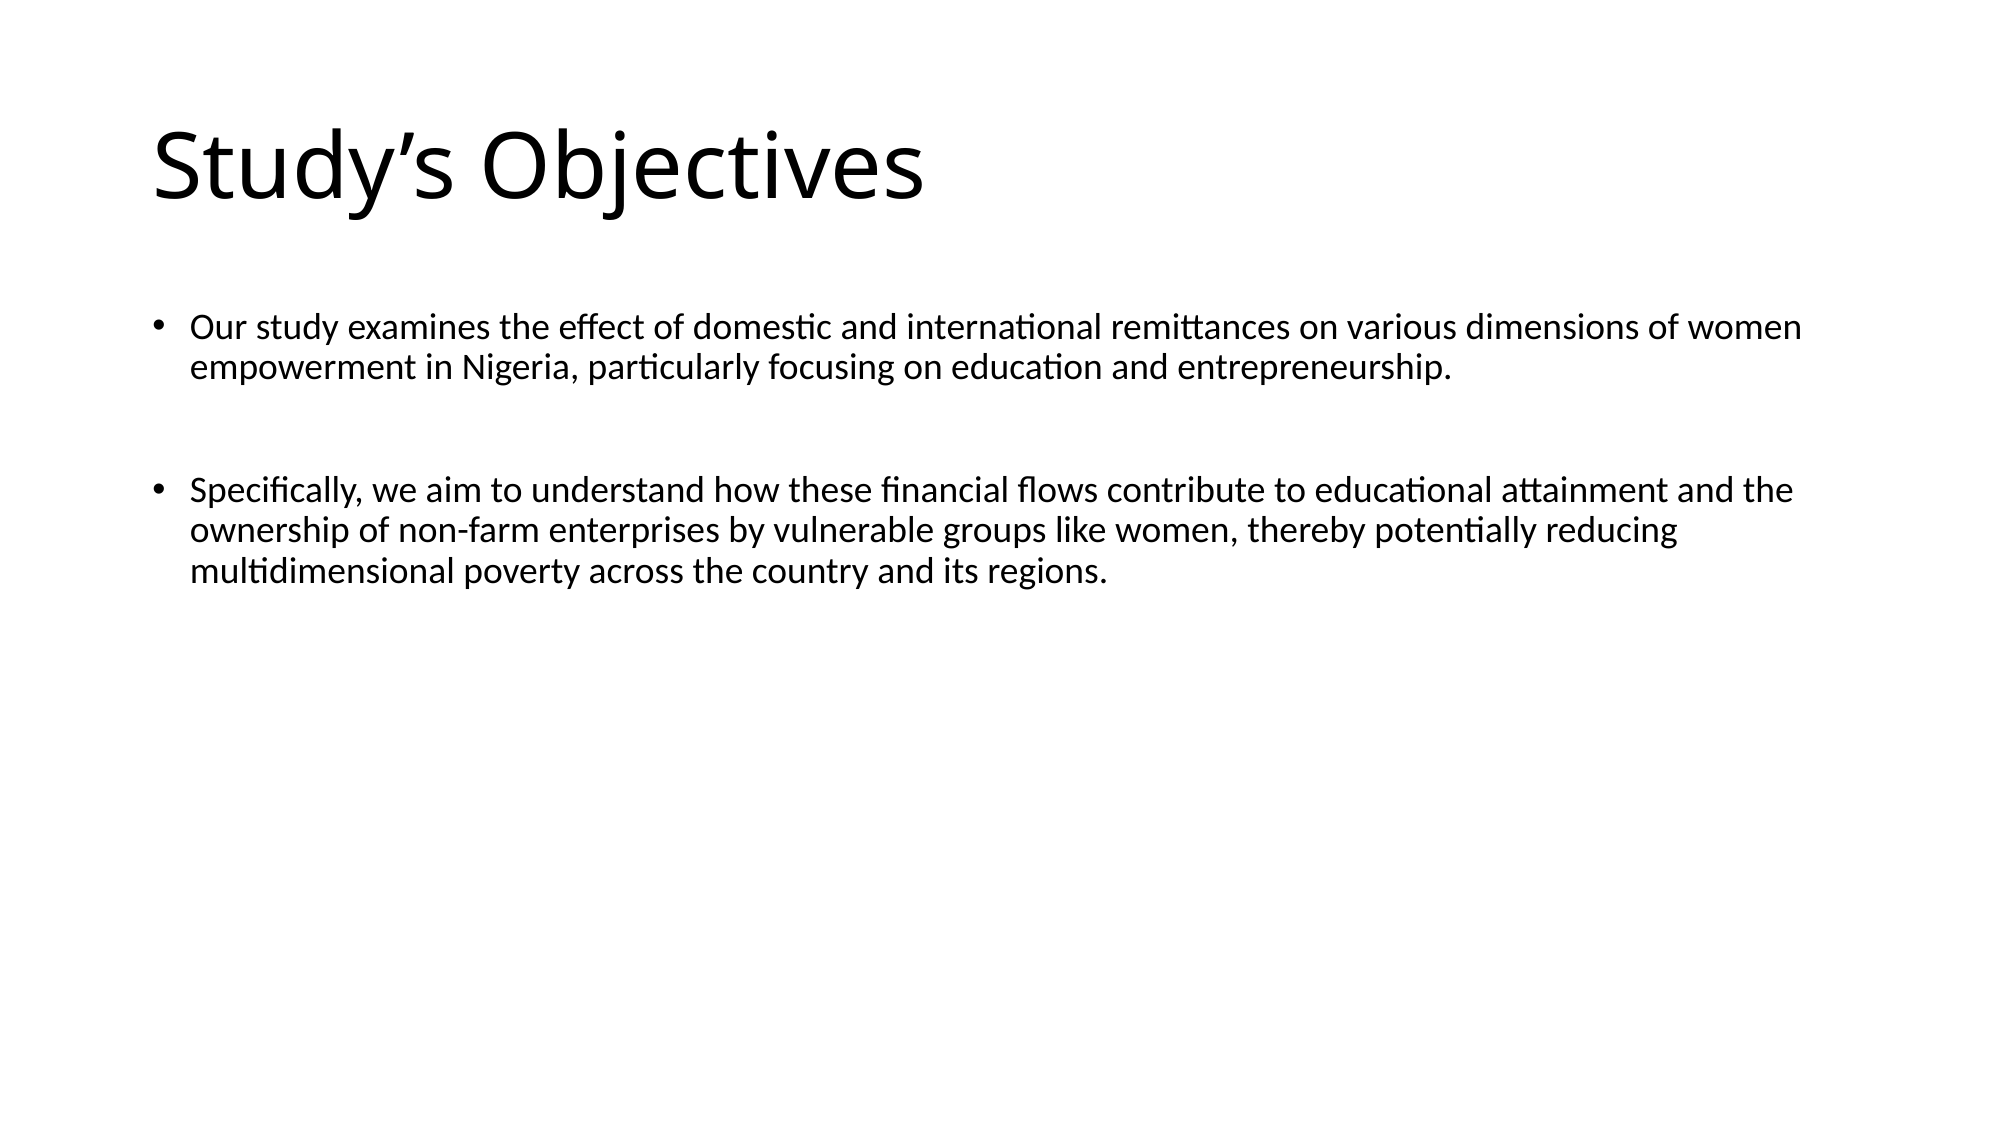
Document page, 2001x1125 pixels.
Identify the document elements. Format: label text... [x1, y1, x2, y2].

list Our study examines the effect of domestic and international remittances on various dimensions of women empowerment in Nigeria, particularly focusing on education and entrepreneurship. Specifically, we aim to understand how these financial flows contribute to educational attainment and the ownership of non-farm enterprises by vulnerable groups like women, thereby potentially reducing multidimensional poverty across the country and its regions. [137, 299, 1863, 1014]
title Study’s Objectives [137, 59, 1863, 278]
